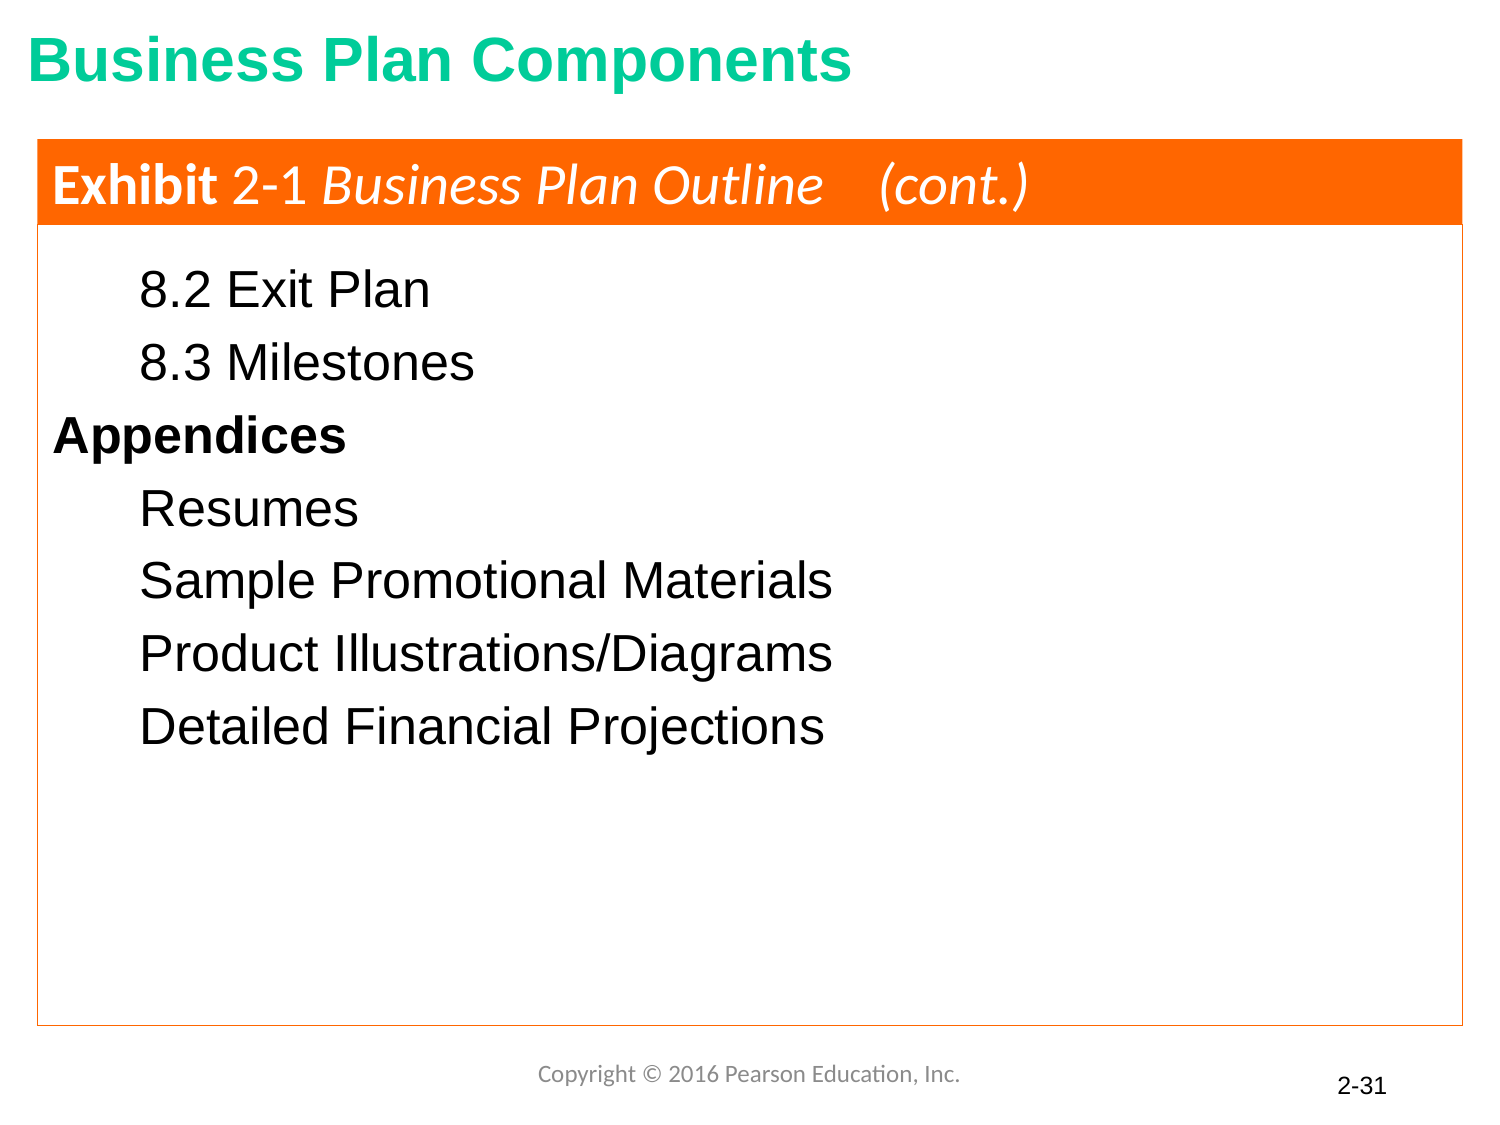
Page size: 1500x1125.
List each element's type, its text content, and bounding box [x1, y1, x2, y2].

footer Copyright © 2016 Pearson Education, Inc. [512, 1042, 988, 1103]
title Business Plan Components [12, 0, 1363, 150]
text_box Exhibit 2-1 Business Plan Outline (cont.) [37, 139, 1463, 224]
list 8.2 Exit Plan 8.3 Milestones Appendices Resumes Sample Promotional Materials Product Illustrations/Diagrams Detailed Financial Projections [37, 224, 1463, 1026]
